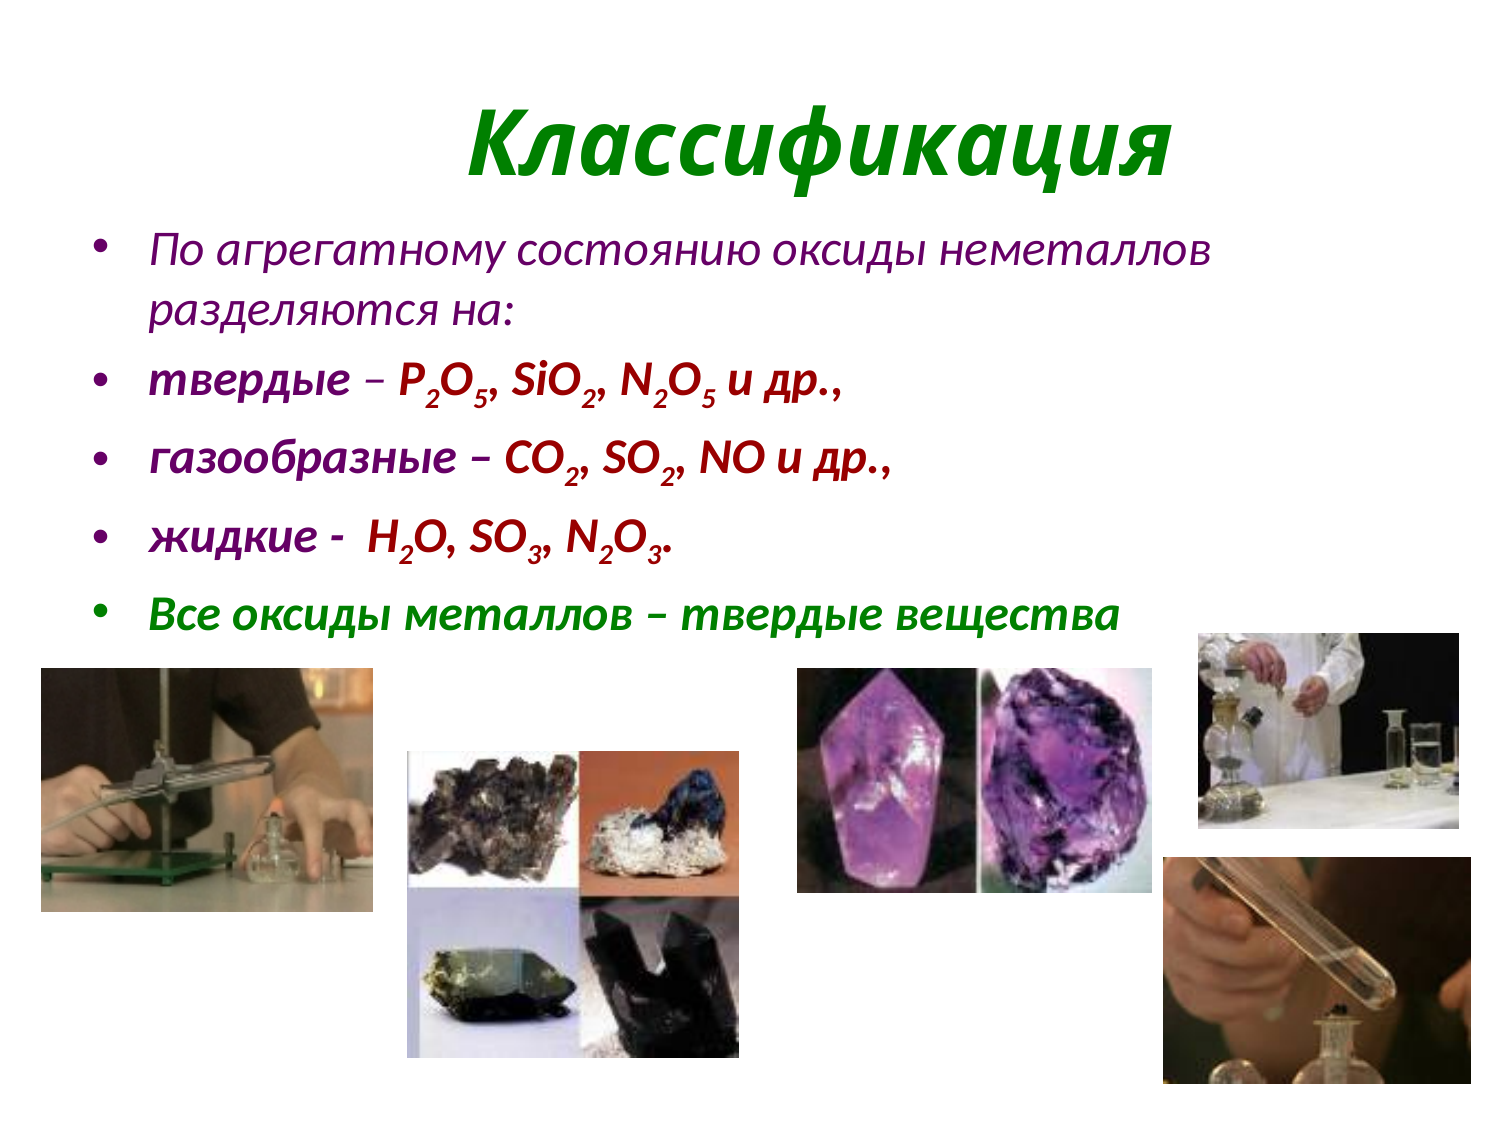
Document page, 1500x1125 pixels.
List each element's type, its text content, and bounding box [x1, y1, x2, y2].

picture [796, 668, 1152, 893]
title Классификация [372, 45, 1270, 208]
picture [407, 751, 739, 1059]
picture [1163, 857, 1471, 1084]
picture [1198, 633, 1460, 829]
list По агрегатному состоянию оксиды неметаллов разделяются на: твердые – Р2О5, SiO2, N2O5 и др., газообразные – СО2, SО2, NО и др., жидкие - Н2О, SO3, N2O3. Все оксиды металлов – твердые вещества [76, 208, 1427, 1053]
picture [40, 668, 373, 913]
